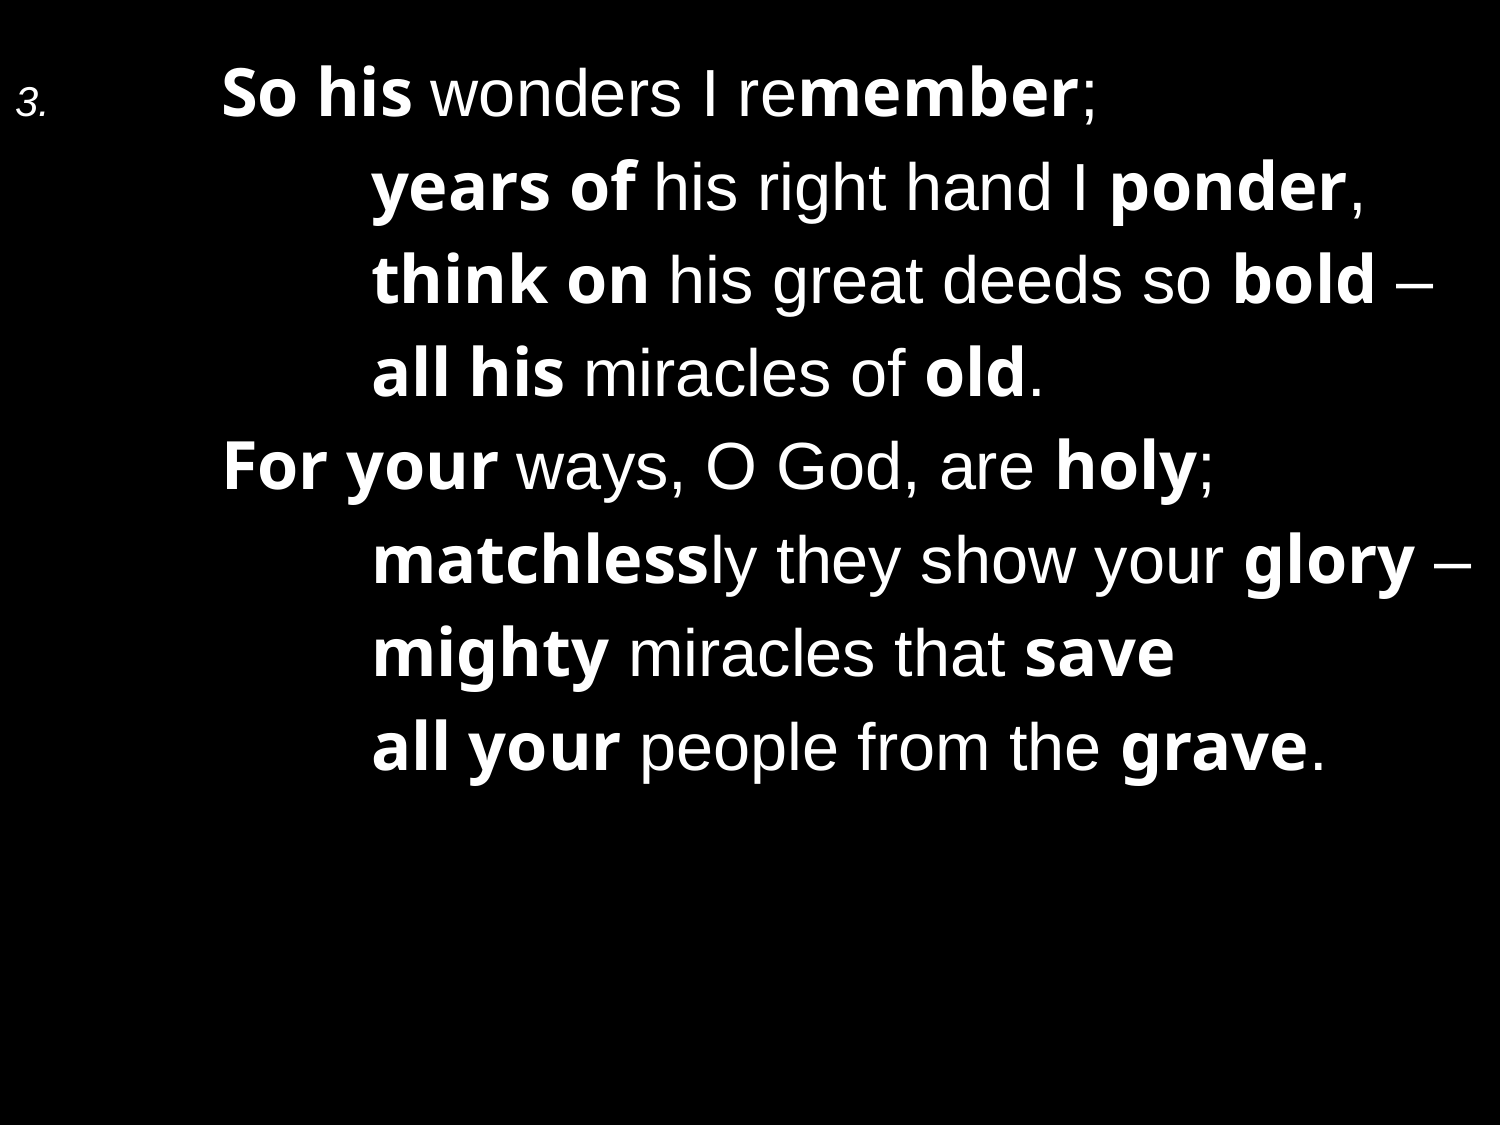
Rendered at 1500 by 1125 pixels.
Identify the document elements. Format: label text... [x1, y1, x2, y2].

list 3. So his wonders I remember; years of his right hand I ponder, think on his great deeds so bold – all his miracles of old. For your ways, O God, are holy; matchlessly they show your glory – mighty miracles that save all your people from the grave. [0, 42, 1500, 1047]
